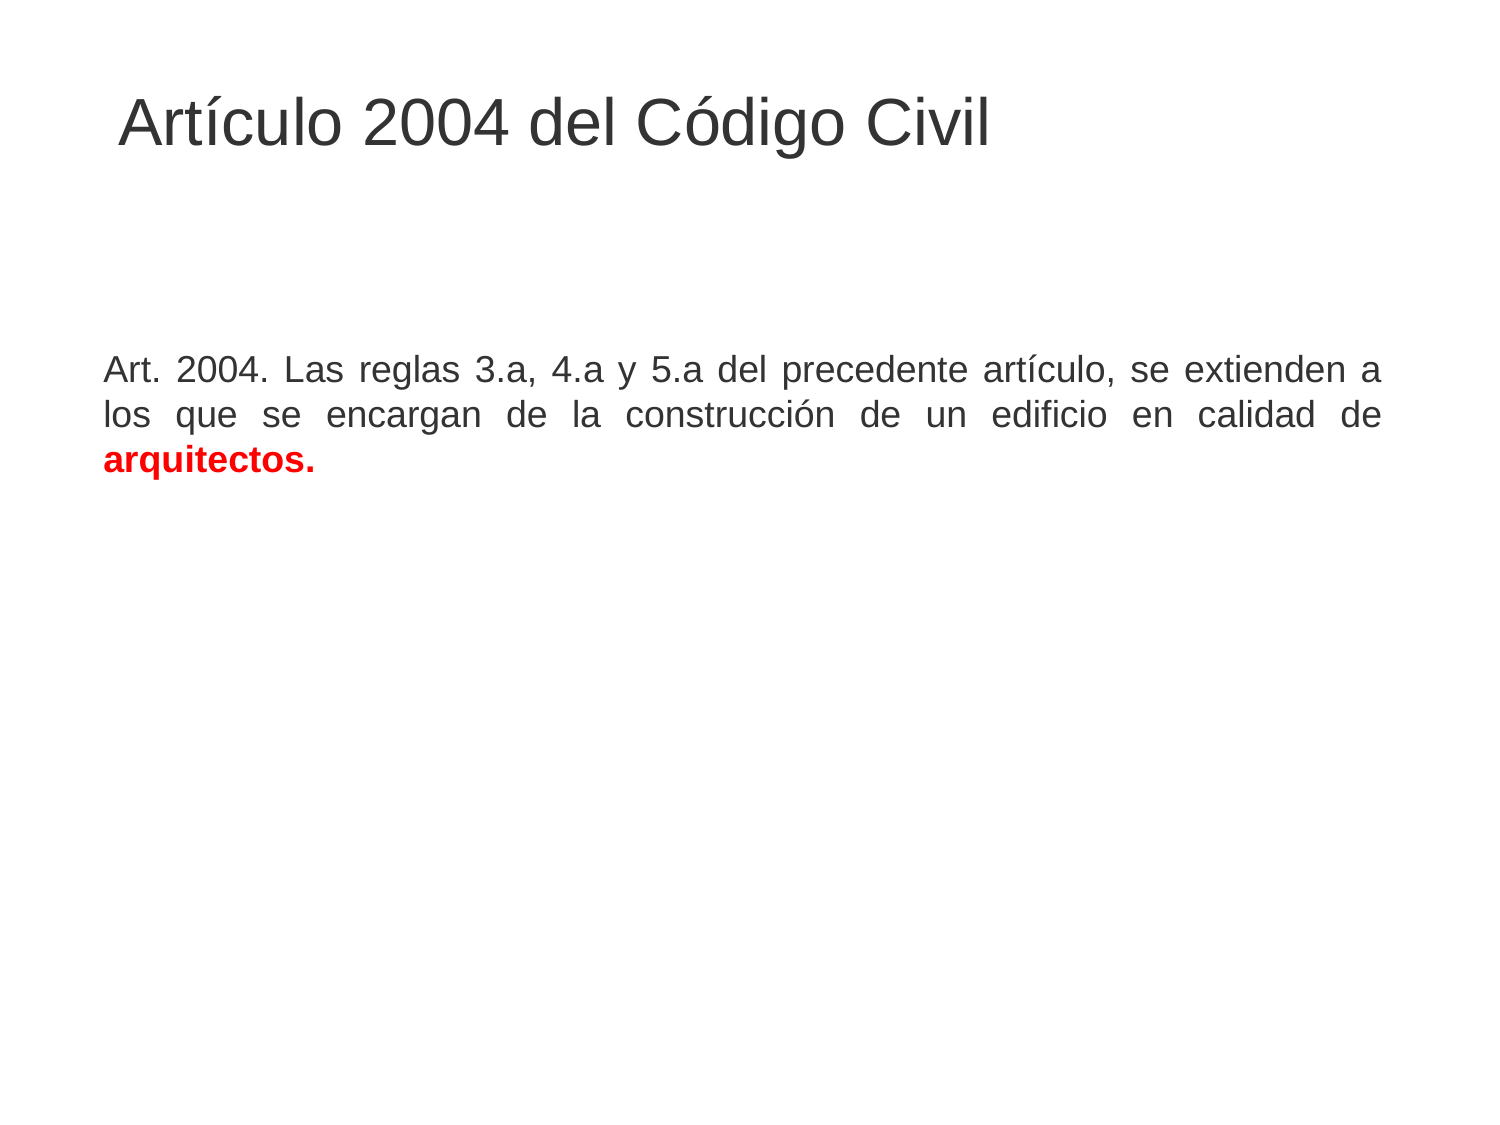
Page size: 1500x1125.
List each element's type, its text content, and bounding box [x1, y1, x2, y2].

text_box Art. 2004. Las reglas 3.a, 4.a y 5.a del precedente artículo, se extienden a los que se encargan de la construcción de un edificio en calidad de arquitectos. [88, 338, 1397, 488]
title Artículo 2004 del Código Civil [103, 59, 1397, 278]
